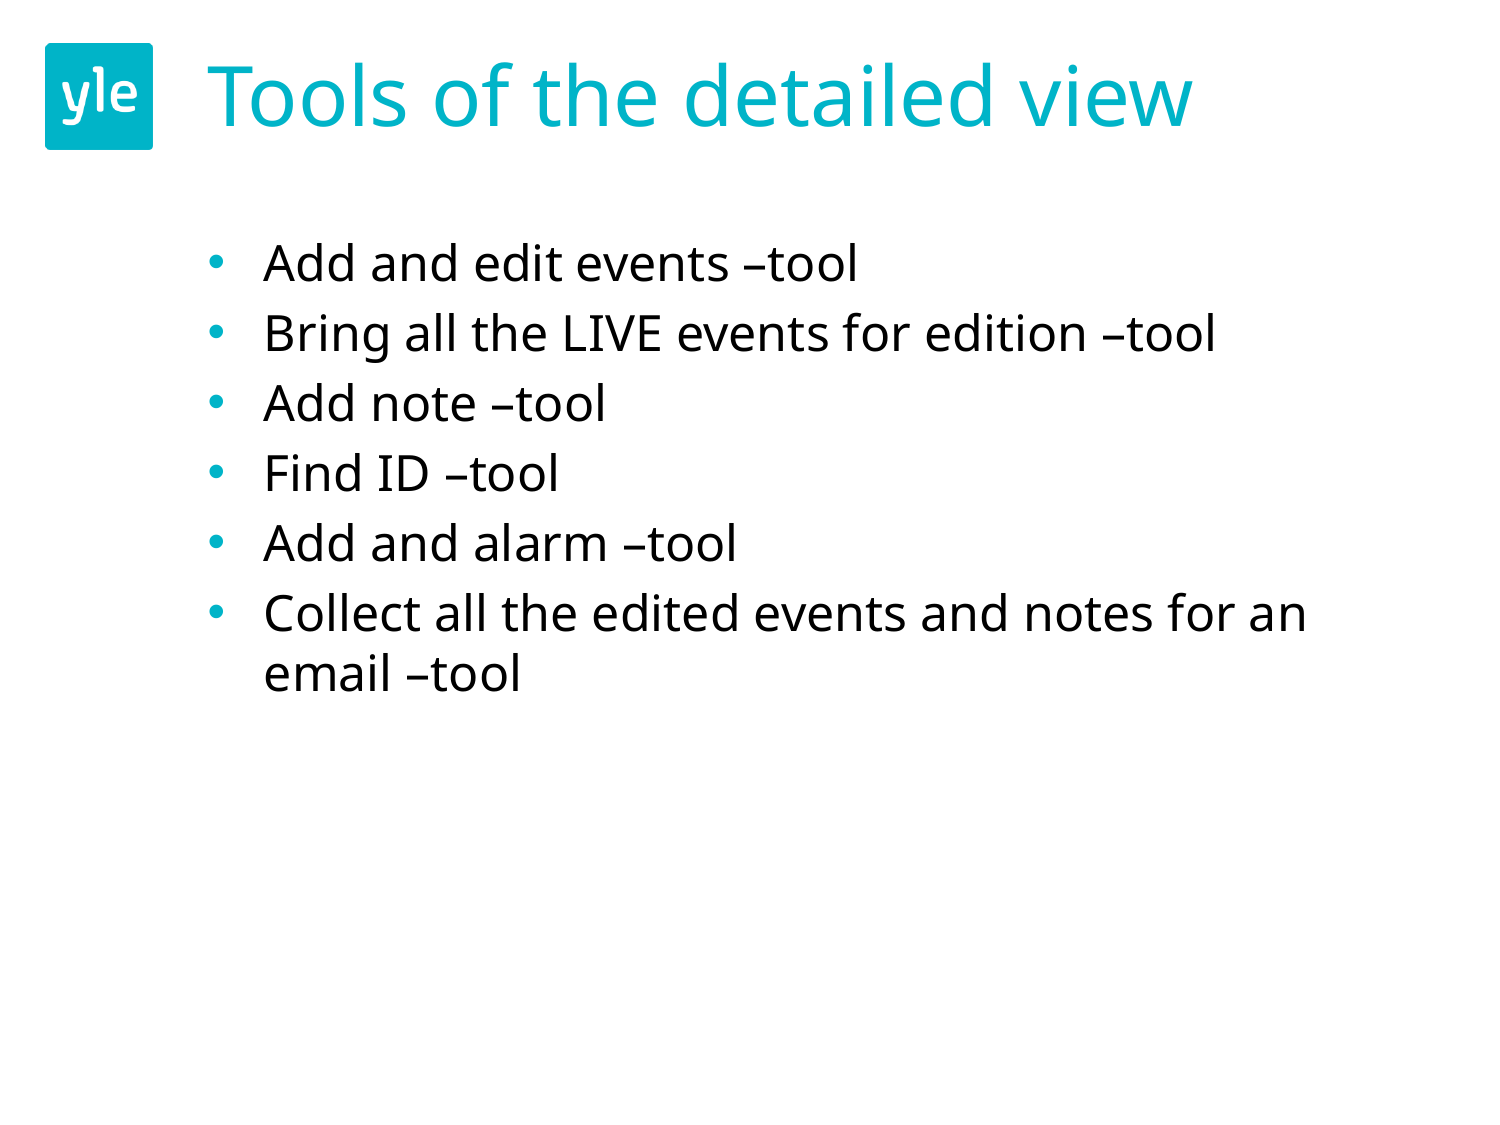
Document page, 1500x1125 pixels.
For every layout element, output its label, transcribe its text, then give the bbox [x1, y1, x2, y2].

picture [45, 43, 153, 150]
title Tools of the detailed view [192, 35, 1425, 223]
list Add and edit events –tool Bring all the LIVE events for edition –tool Add note –tool Find ID –tool Add and alarm –tool Collect all the edited events and notes for an email –tool [192, 223, 1425, 967]
